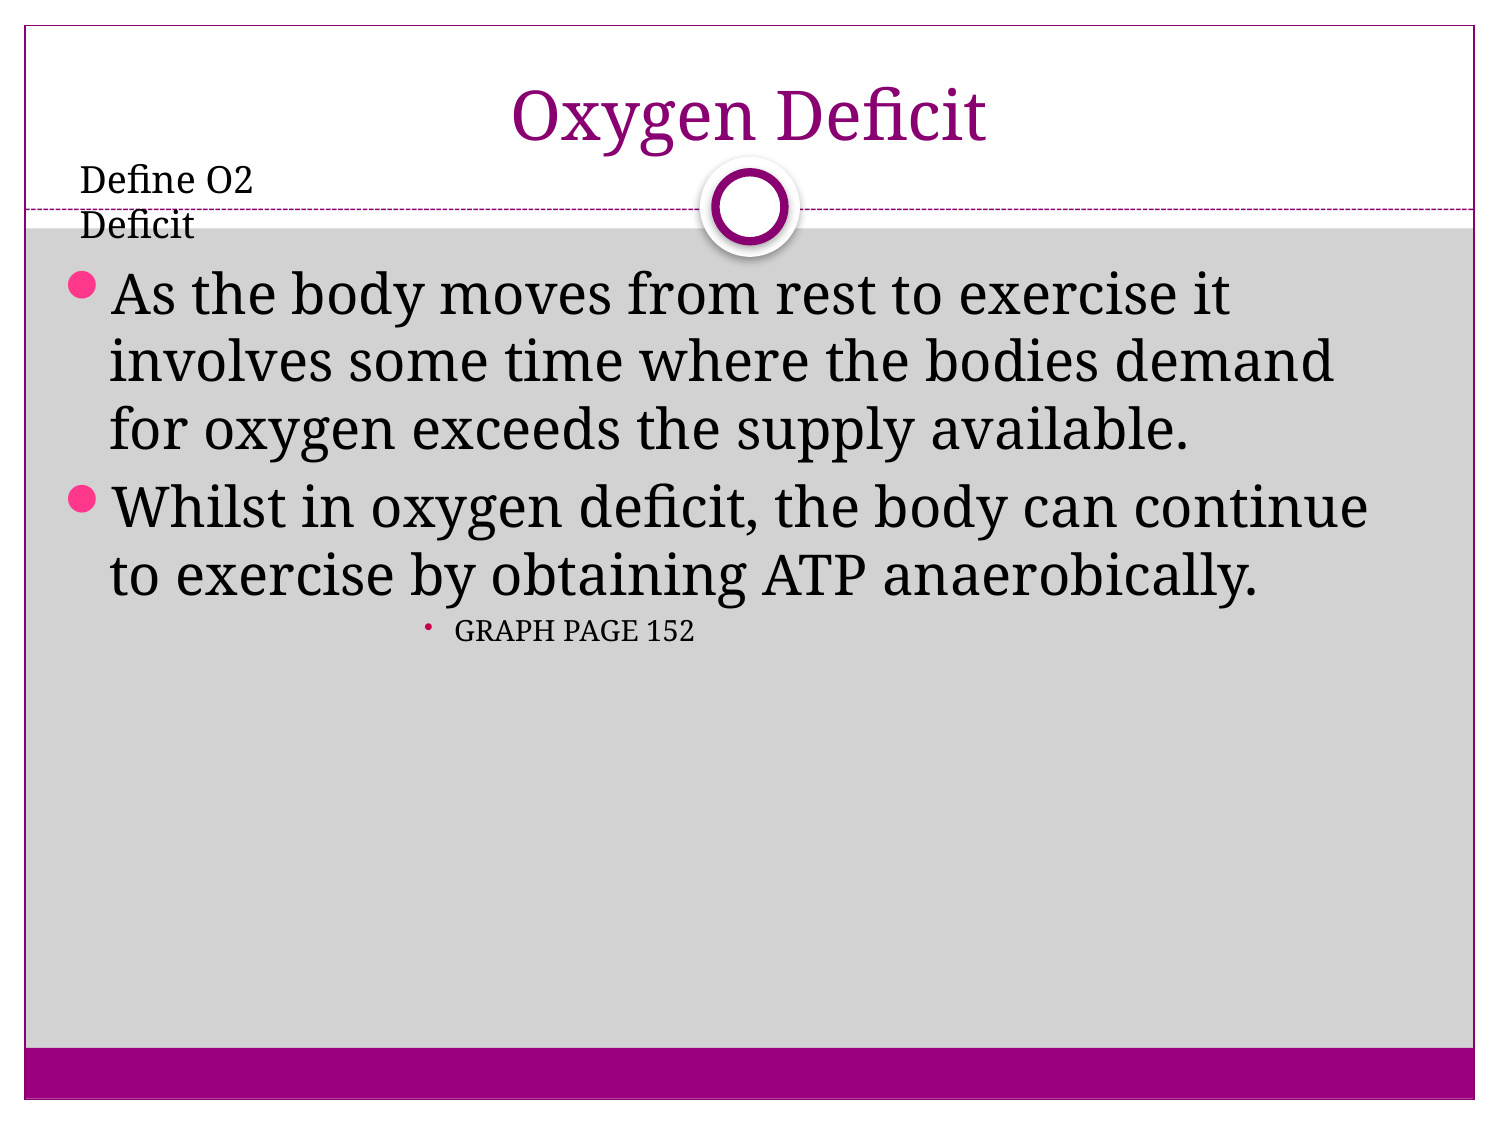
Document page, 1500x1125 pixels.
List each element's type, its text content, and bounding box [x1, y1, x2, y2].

title Oxygen Deficit [49, 37, 1450, 162]
text_box Define O2 Deficit [64, 148, 325, 254]
list As the body moves from rest to exercise it involves some time where the bodies demand for oxygen exceeds the supply available. Whilst in oxygen deficit, the body can continue to exercise by obtaining ATP anaerobically. Graph page 152 [49, 250, 1445, 1001]
